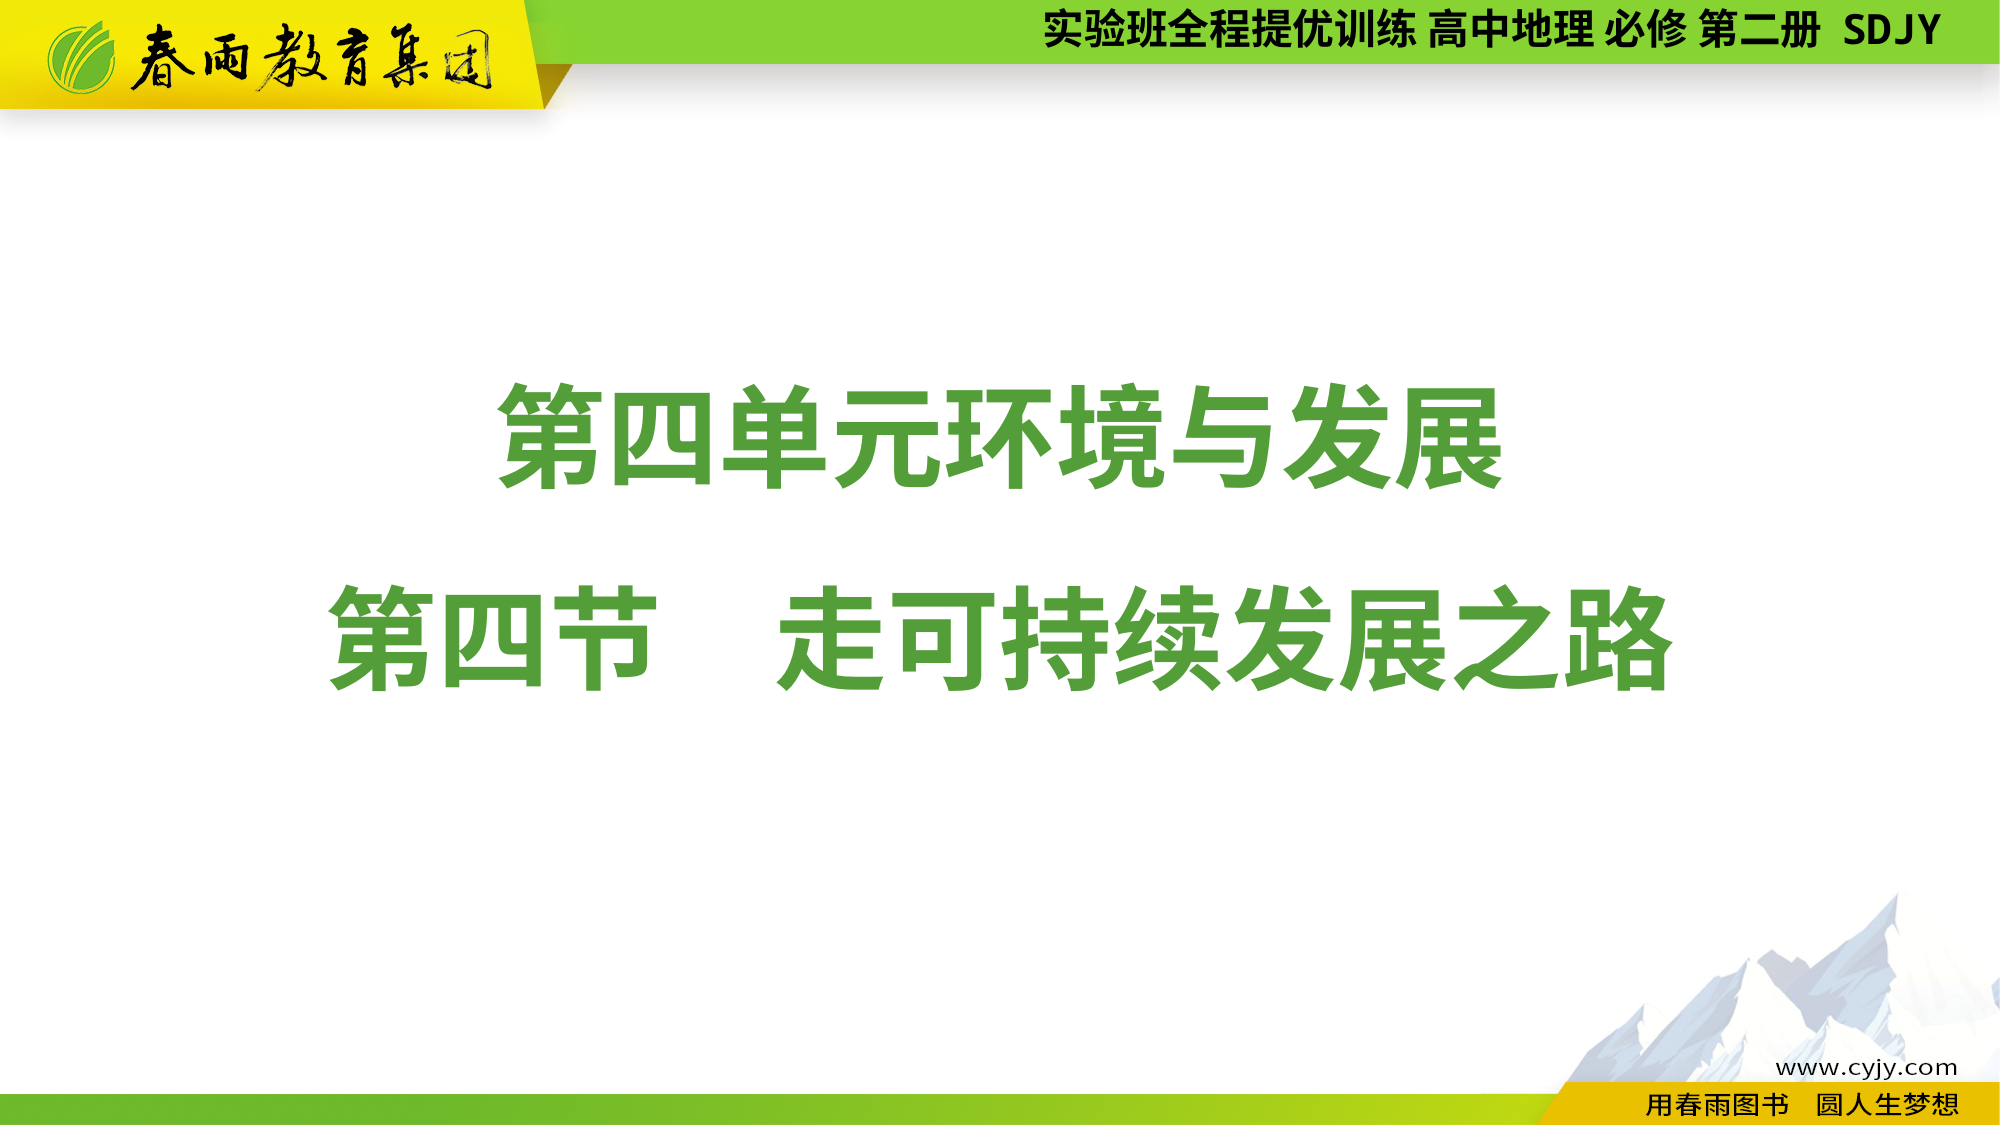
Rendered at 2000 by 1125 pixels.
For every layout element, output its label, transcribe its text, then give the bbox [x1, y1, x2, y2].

picture [0, 0, 2000, 1125]
text_box 第四单元环境与发展 第四节 走可持续发展之路 [54, 291, 1946, 712]
